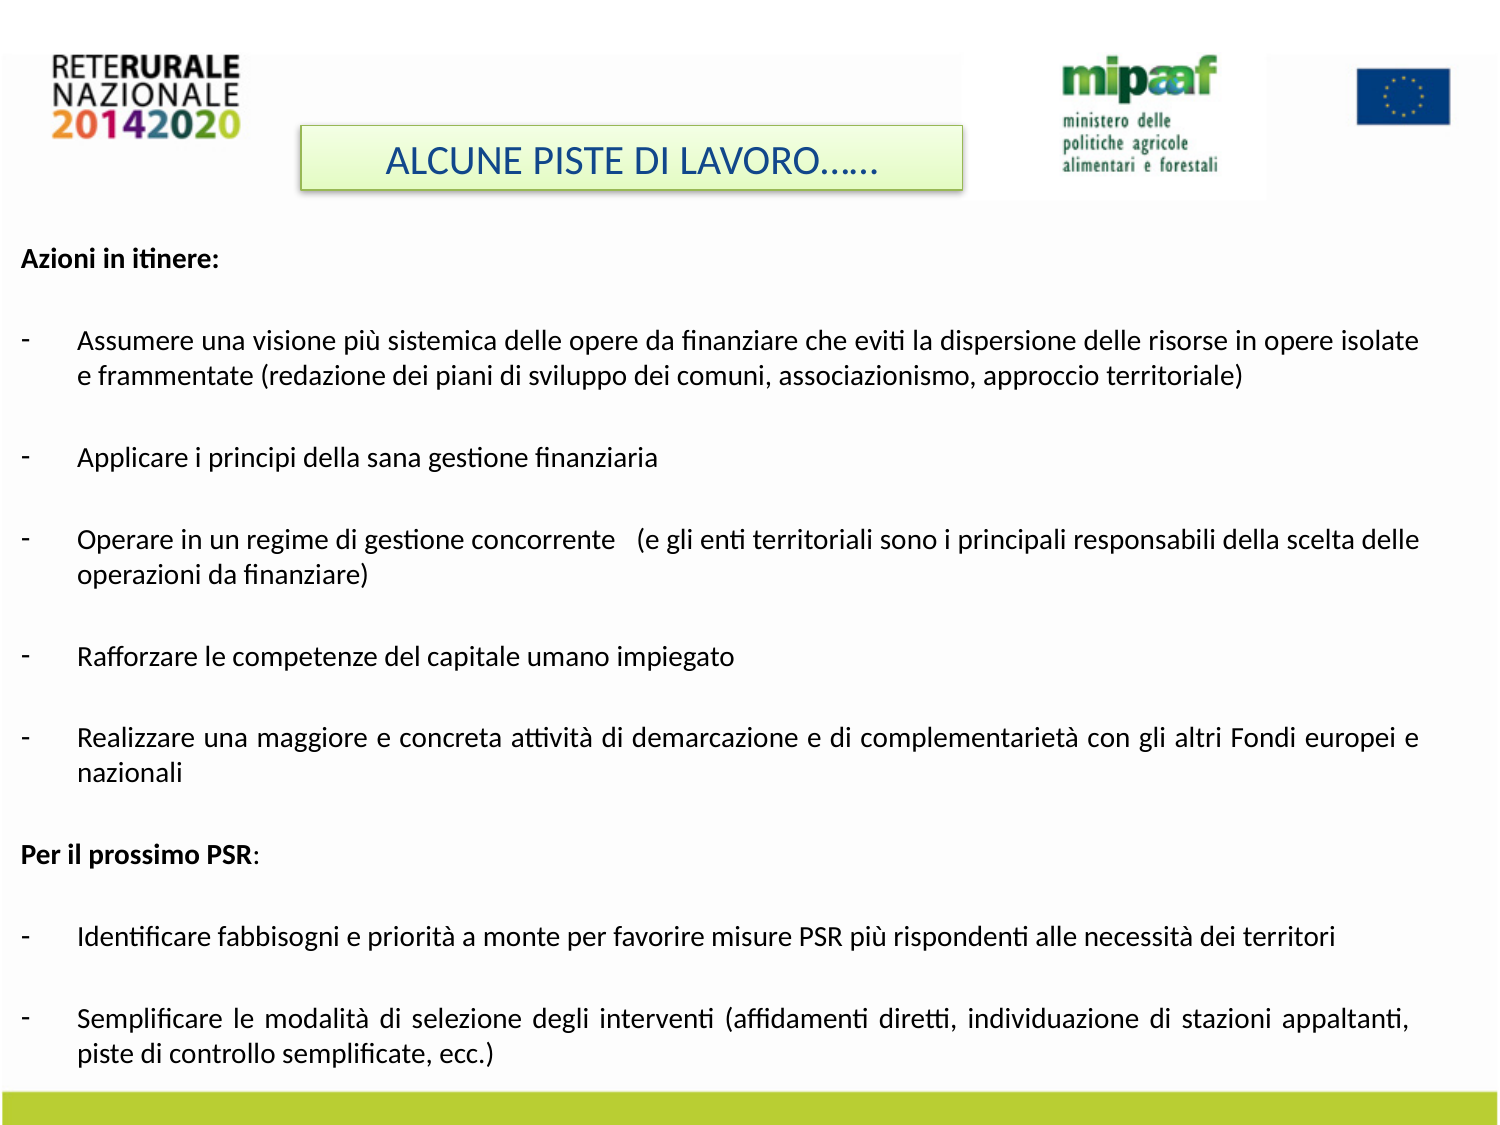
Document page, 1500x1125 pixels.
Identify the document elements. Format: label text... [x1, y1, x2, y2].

text_box ALCUNE PISTE DI LAVORO…… [300, 125, 963, 191]
picture [1, 52, 1499, 1125]
list Azioni in itinere: Assumere una visione più sistemica delle opere da finanziare che eviti la dispersione delle risorse in opere isolate e frammentate (redazione dei piani di sviluppo dei comuni, associazionismo, approccio territoriale) Applicare i principi della sana gestione finanziaria Operare in un regime di gestione concorrente (e gli enti territoriali sono i principali responsabili della scelta delle operazioni da finanziare) Rafforzare le competenze del capitale umano impiegato Realizzare una maggiore e concreta attività di demarcazione e di complementarietà con gli altri Fondi europei e nazionali Per il prossimo PSR: Identificare fabbisogni e priorità a monte per favorire misure PSR più rispondenti alle necessità dei territori Semplificare le modalità di selezione degli interventi (affidamenti diretti, individuazione di stazioni appaltanti, piste di controllo semplificate, ecc.) [5, 231, 1436, 1106]
